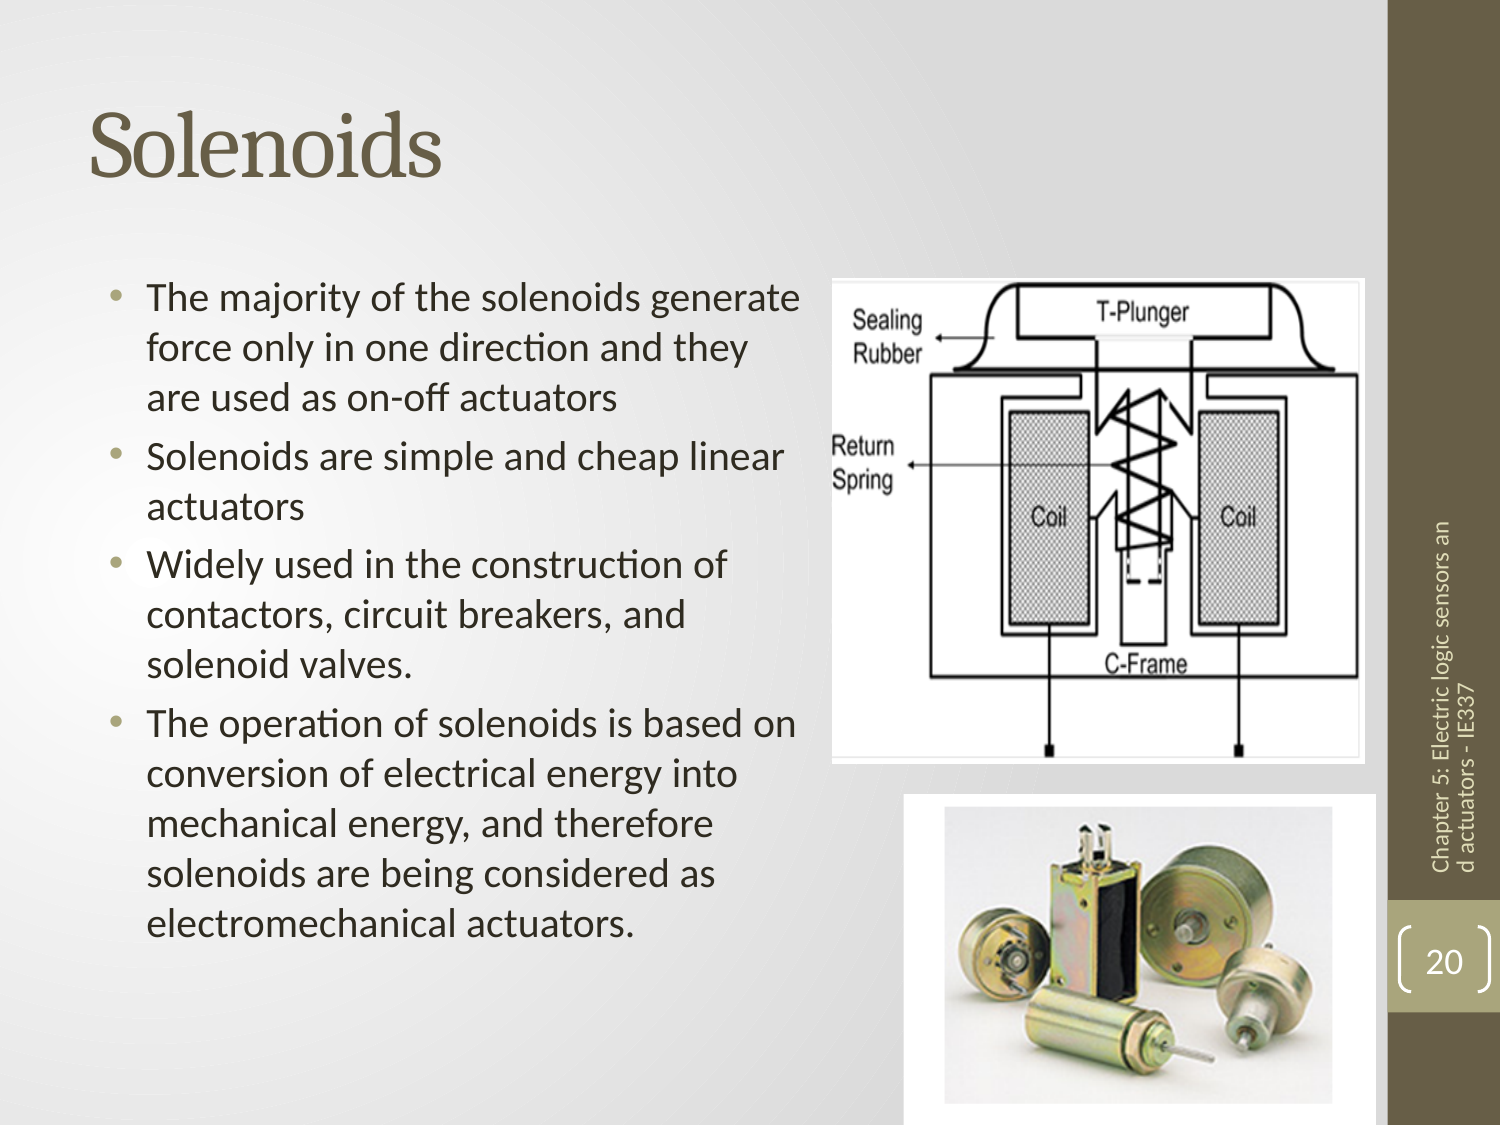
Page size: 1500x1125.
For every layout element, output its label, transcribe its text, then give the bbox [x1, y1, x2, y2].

picture [832, 278, 1365, 764]
slide_number 20 [1397, 925, 1492, 994]
footer Chapter 5: Electric logic sensors and actuators - IE337 [1408, 500, 1469, 889]
picture [903, 793, 1377, 1125]
list The majority of the solenoids generate force only in one direction and they are used as on-off actuators Solenoids are simple and cheap linear actuators Widely used in the construction of contactors, circuit breakers, and solenoid valves. The operation of solenoids is based on conversion of electrical energy into mechanical energy, and therefore solenoids are being considered as electromechanical actuators. [75, 262, 821, 1050]
title Solenoids [75, 45, 1325, 233]
